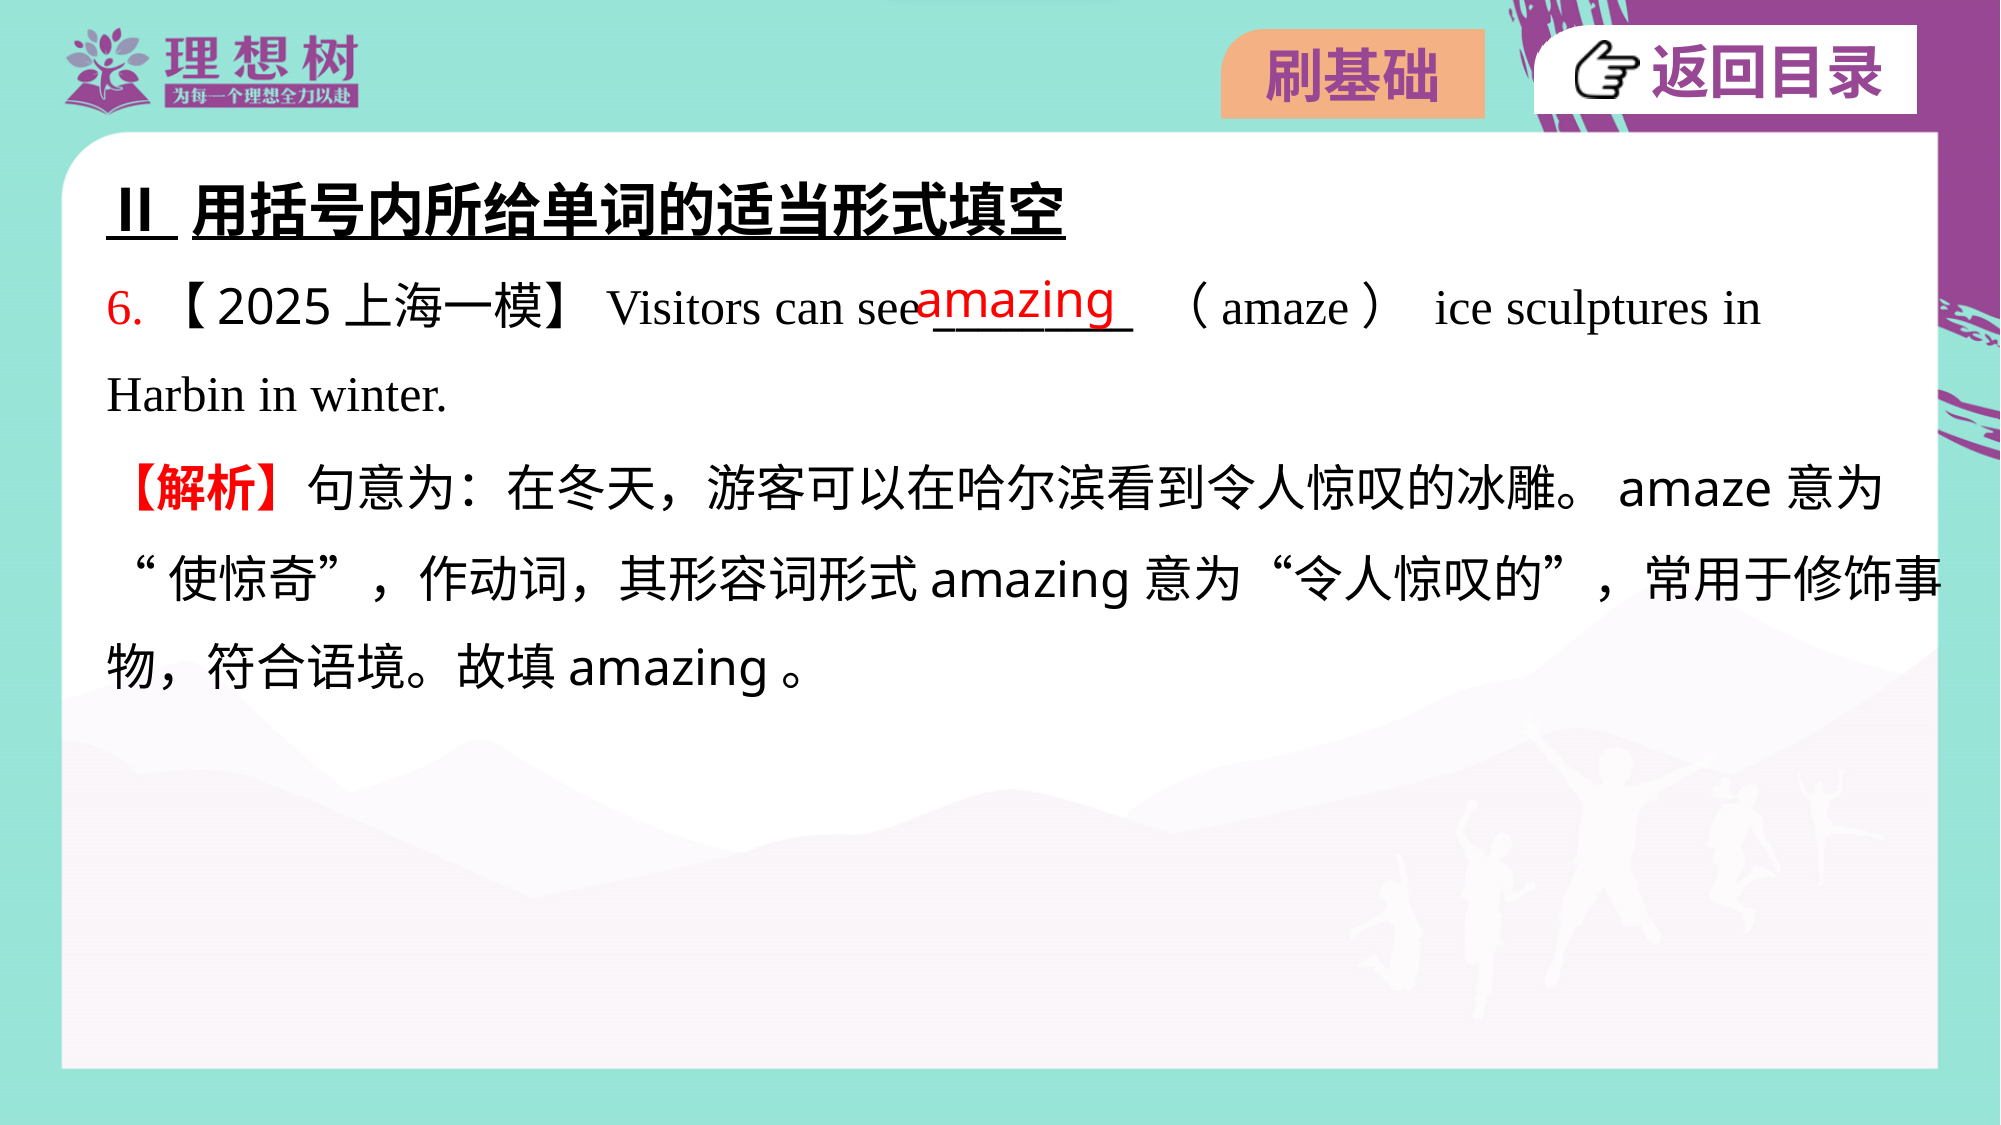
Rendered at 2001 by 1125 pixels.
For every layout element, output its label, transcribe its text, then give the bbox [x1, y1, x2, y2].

text_box 【解析】句意为：在冬天，游客可以在哈尔滨看到令人惊叹的冰雕。amaze意为 “使惊奇”，作动词，其形容词形式amazing意为“令人惊叹的”，常用于修饰事 物，符合语境。故填amazing。 [106, 424, 1895, 686]
text_box Ⅱ 用括号内所给单词的适当形式填空 [106, 140, 1895, 242]
text_box 6.【2025上海一模】Visitors can see _________ （amaze） ice sculptures in Harbin in winter. [106, 242, 1895, 413]
text_box amazing [910, 236, 1122, 317]
picture [0, 0, 2000, 1125]
